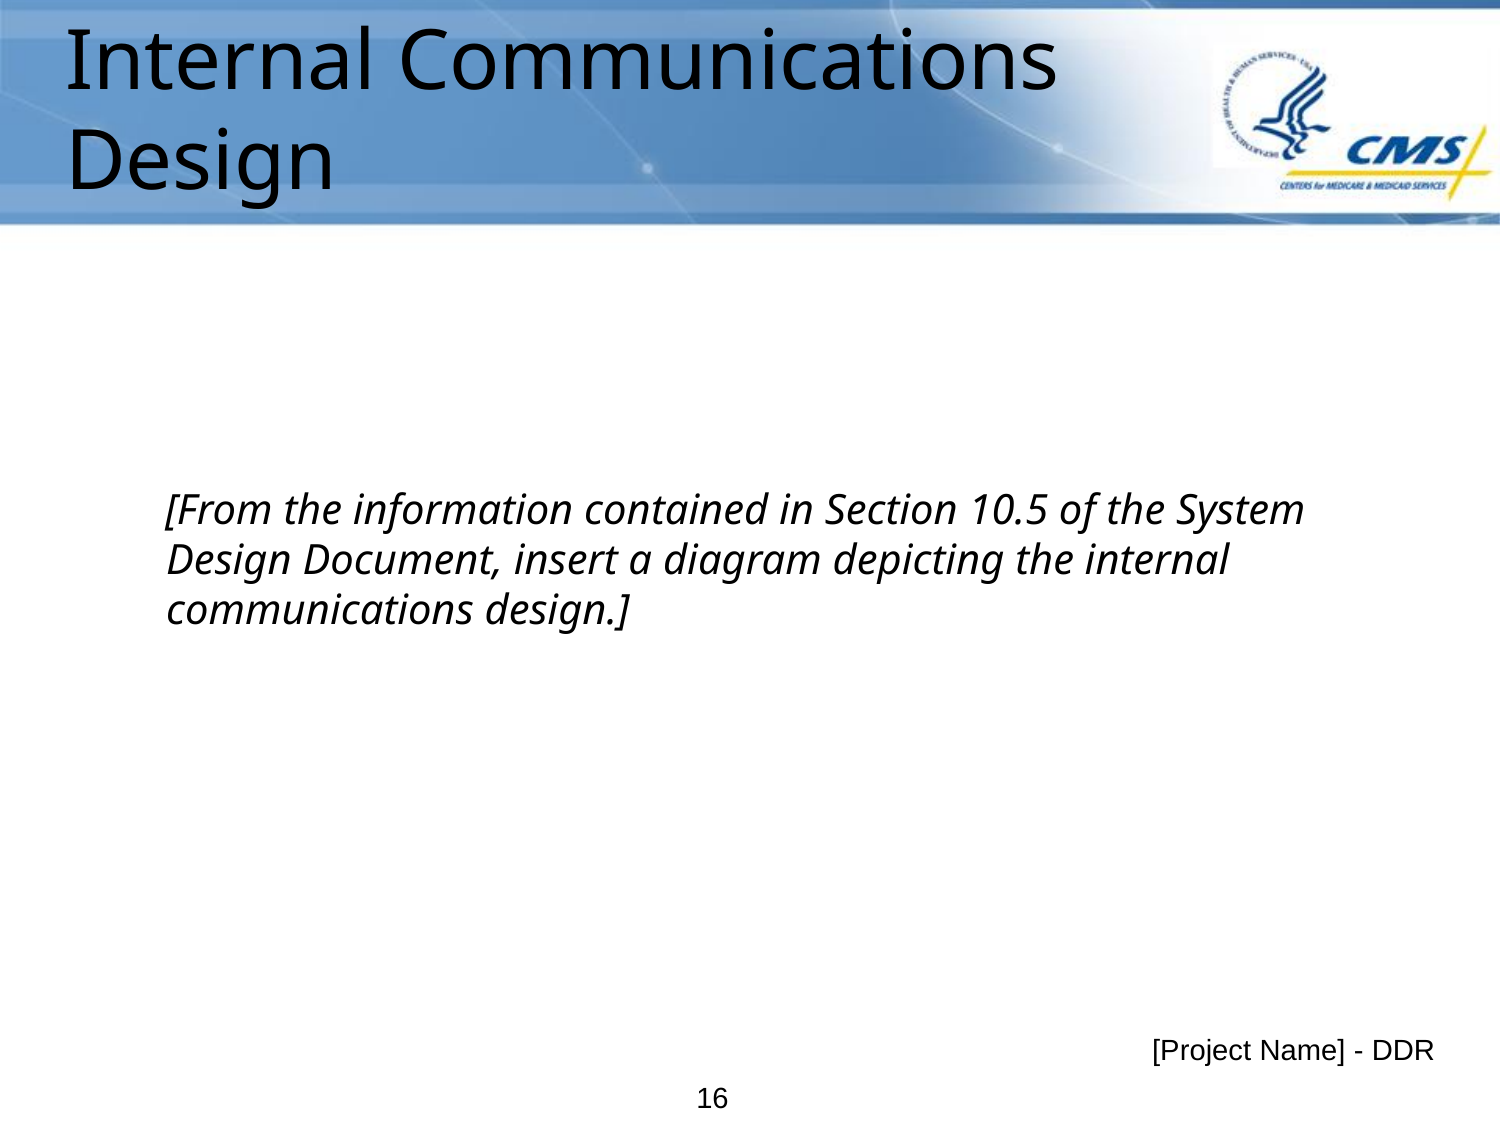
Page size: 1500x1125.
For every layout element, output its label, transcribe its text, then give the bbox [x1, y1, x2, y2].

footer [Project Name] - DDR [974, 1023, 1451, 1103]
slide_number 15 [537, 1071, 888, 1125]
picture [0, 0, 1500, 1125]
title Internal Communications Design [49, 12, 1401, 201]
list [From the information contained in Section 10.5 of the System Design Document, insert a diagram depicting the internal communications design.] [74, 474, 1426, 676]
